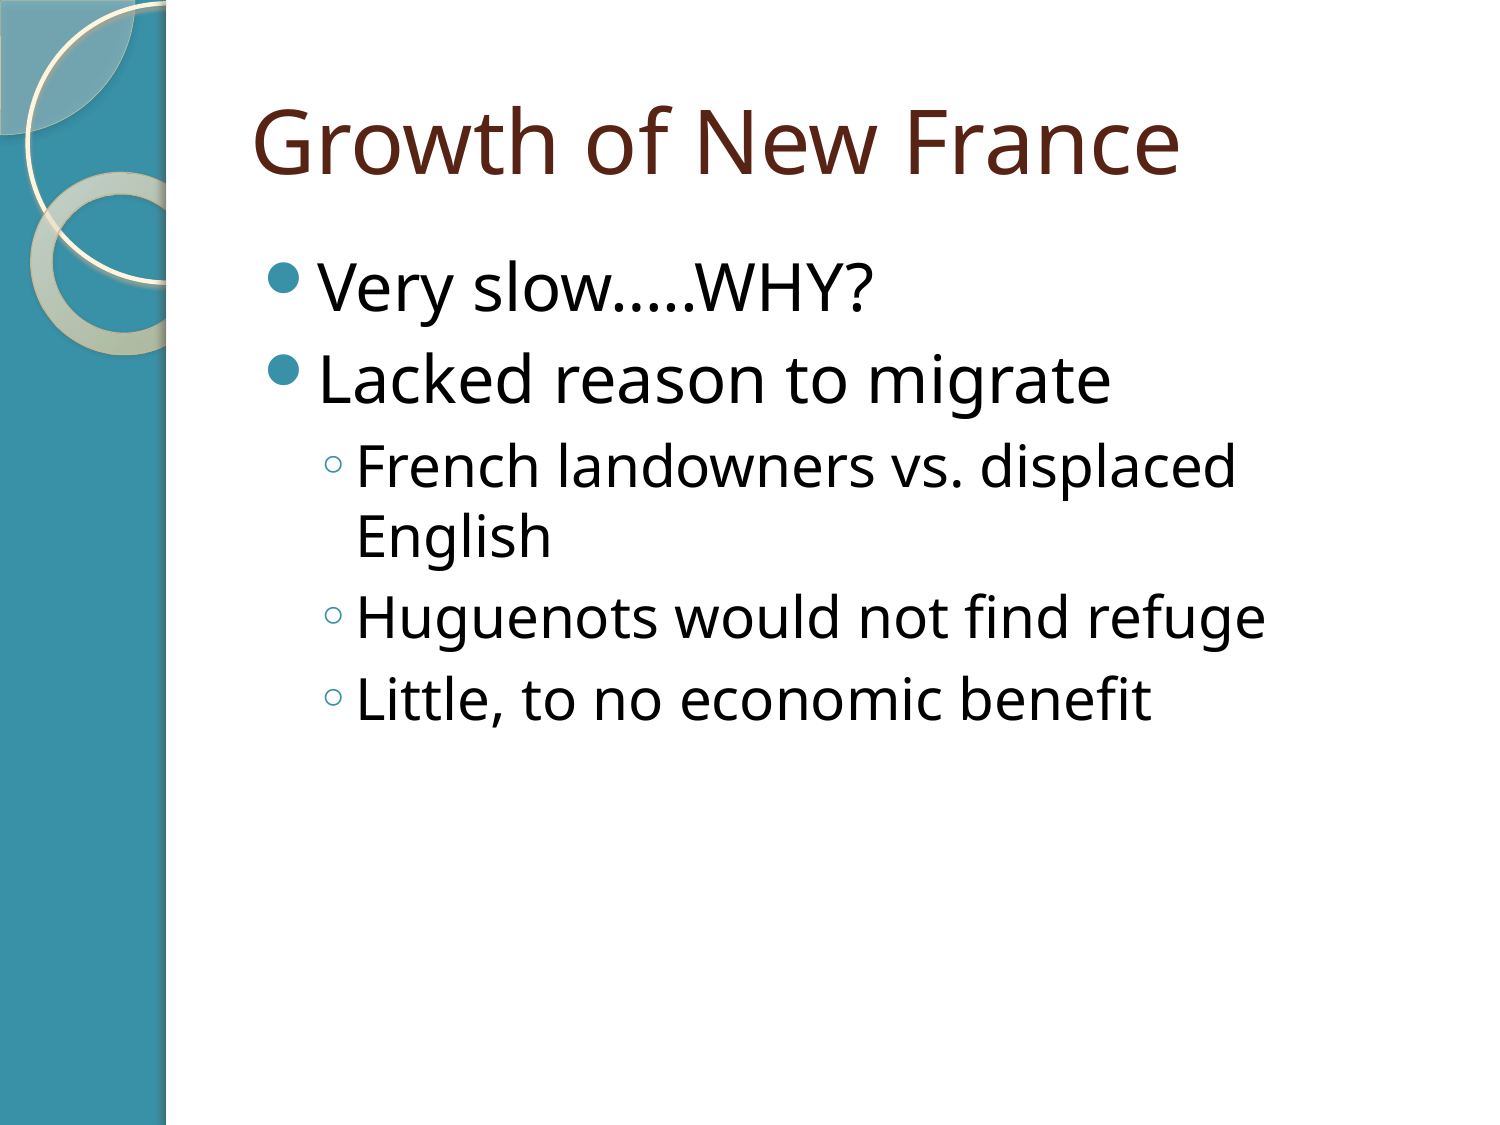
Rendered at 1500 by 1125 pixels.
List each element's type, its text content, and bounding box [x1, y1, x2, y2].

list Very slow…..WHY? Lacked reason to migrate French landowners vs. displaced English Huguenots would not find refuge Little, to no economic benefit [235, 237, 1466, 1025]
title Growth of New France [235, 45, 1466, 233]
